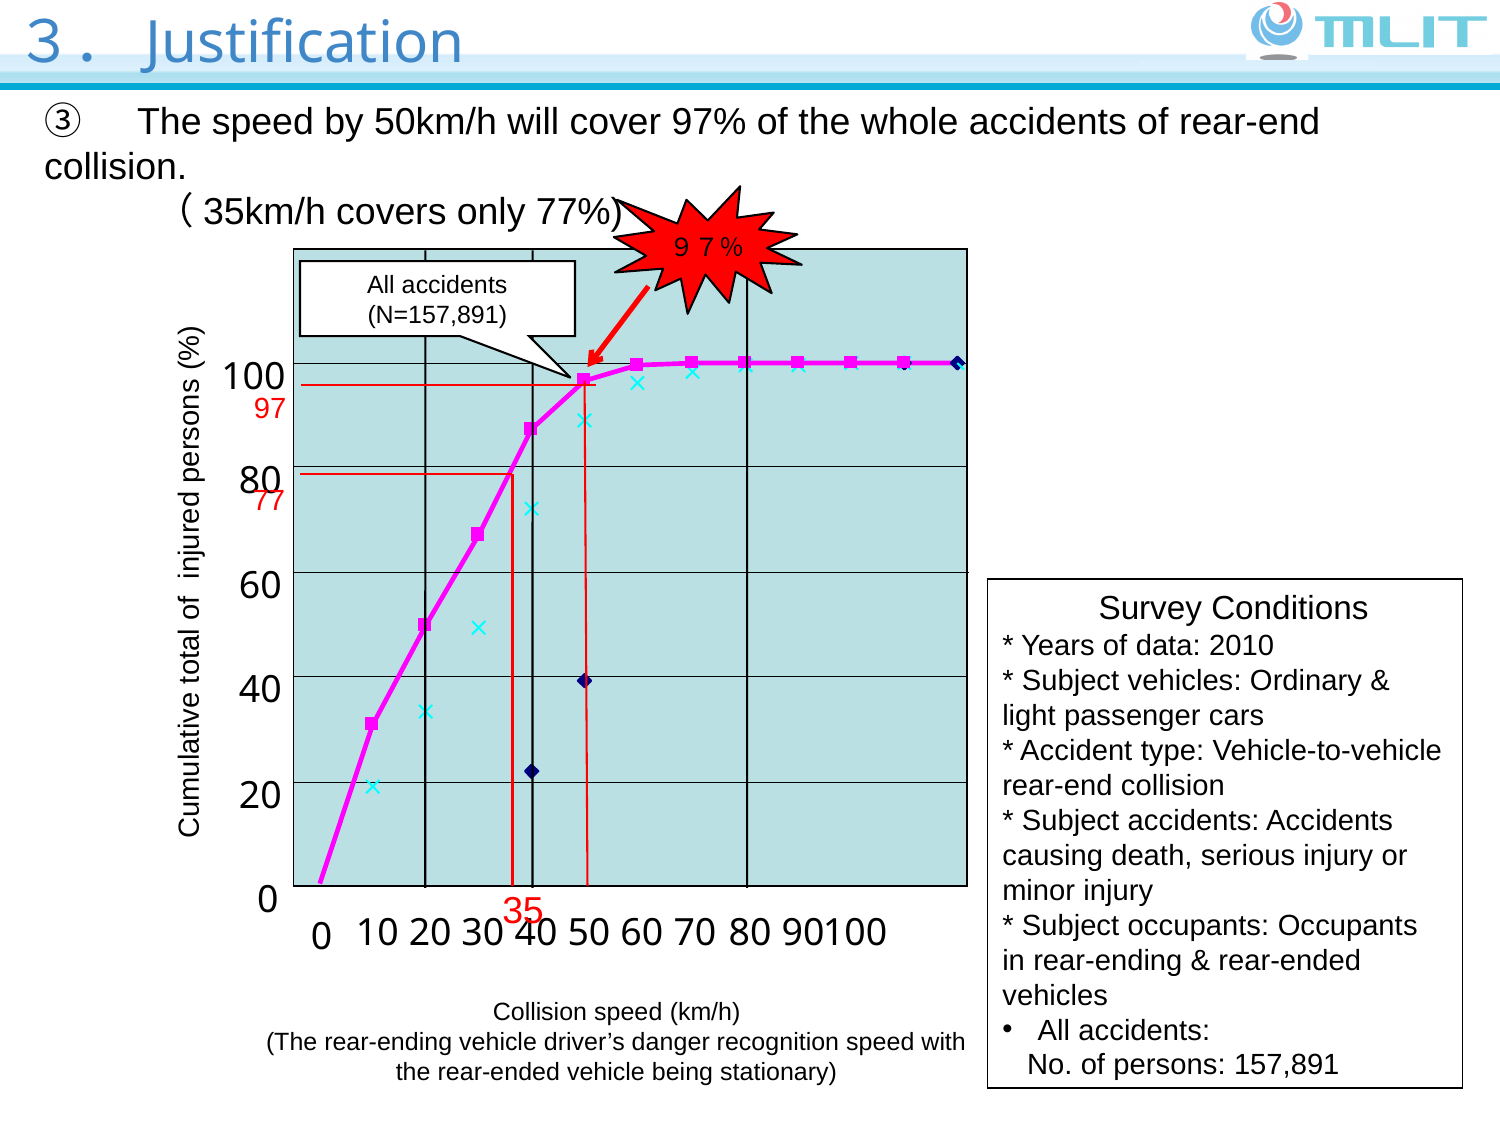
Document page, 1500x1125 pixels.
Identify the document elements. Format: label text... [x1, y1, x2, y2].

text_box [584, 393, 588, 887]
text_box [161, 248, 993, 1095]
text_box Survey Conditions * Years of data: 2010 * Subject vehicles: Ordinary & light passenger cars * Accident type: Vehicle-to-vehicle rear-end collision * Subject accidents: Accidents causing death, serious injury or minor injury * Subject occupants: Occupants in rear-ending & rear-ended vehicles All accidents: No. of persons: 157,891 [998, 579, 1463, 1089]
text_box ③ The speed by 50km/h will cover 97% of the whole accidents of rear-end collision. （35km/h covers only 77%) [29, 89, 1377, 240]
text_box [587, 285, 649, 368]
picture [0, 0, 1500, 82]
text_box ９７％ [613, 186, 798, 247]
title ３．Justification [0, 0, 1152, 79]
